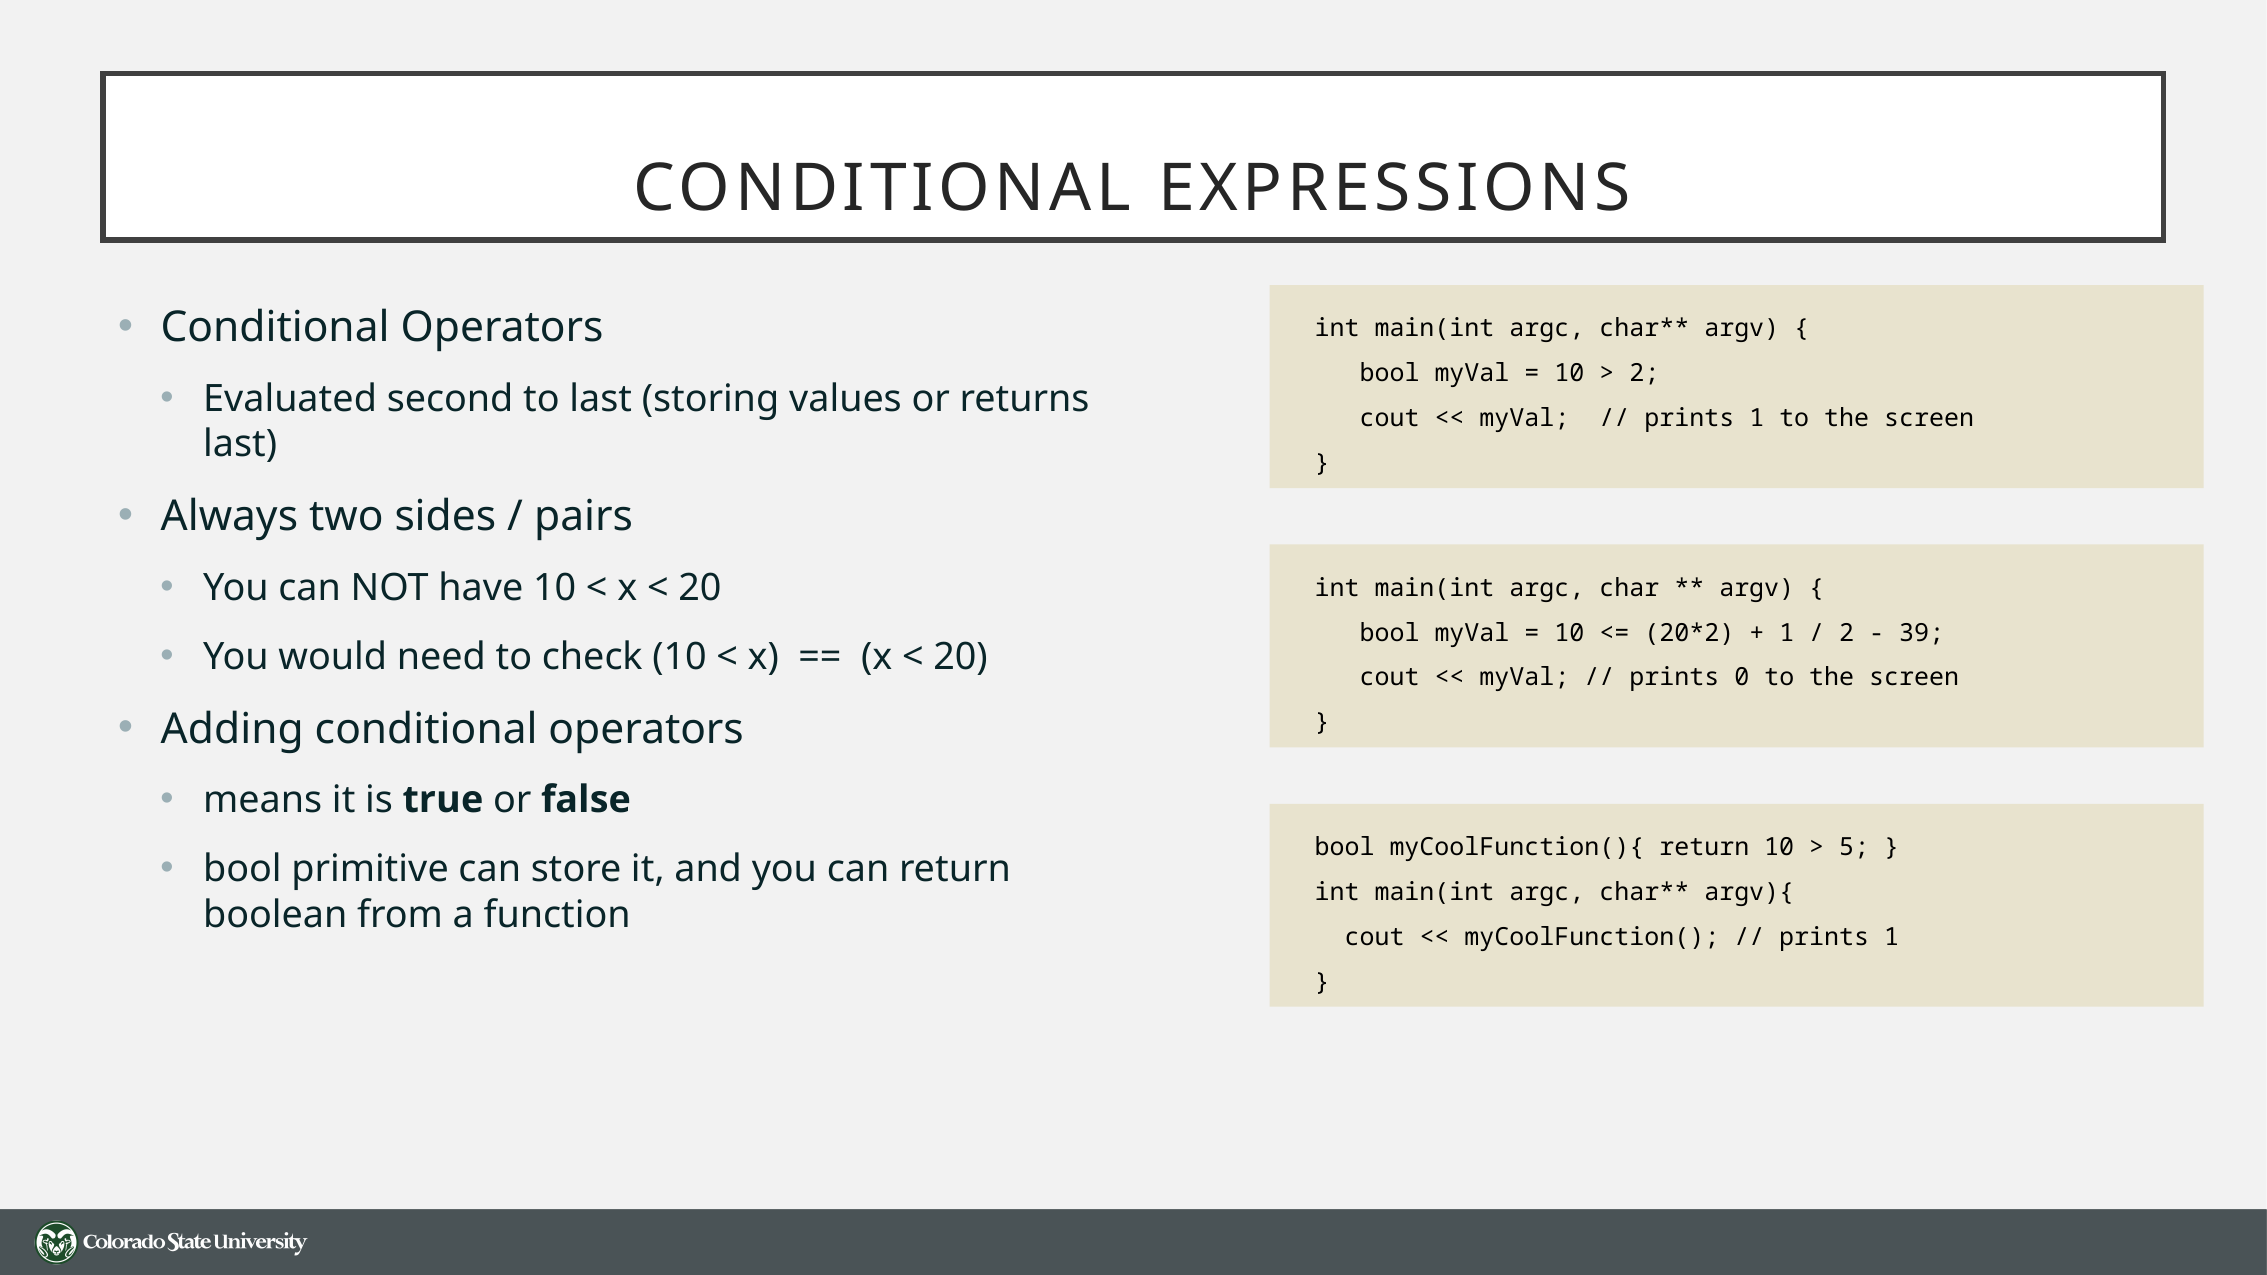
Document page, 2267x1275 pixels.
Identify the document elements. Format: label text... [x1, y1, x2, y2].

text_box int main(int argc, char** argv) { bool myVal = 10 > 2; cout << myVal; // prints 1 to the screen } [1269, 285, 2204, 489]
picture [24, 1209, 319, 1275]
title Conditional Expressions [100, 71, 2166, 243]
text_box bool myCoolFunction(){ return 10 > 5; } int main(int argc, char** argv){ cout << myCoolFunction(); // prints 1 } [1269, 803, 2204, 1007]
text_box int main(int argc, char ** argv) { bool myVal = 10 <= (20*2) + 1 / 2 - 39; cout << myVal; // prints 0 to the screen } [1269, 544, 2204, 748]
list Conditional Operators Evaluated second to last (storing values or returns last) Always two sides / pairs You can NOT have 10 < x < 20 You would need to check (10 < x) == (x < 20) Adding conditional operators means it is true or false bool primitive can store it, and you can return boolean from a function [103, 291, 1134, 898]
